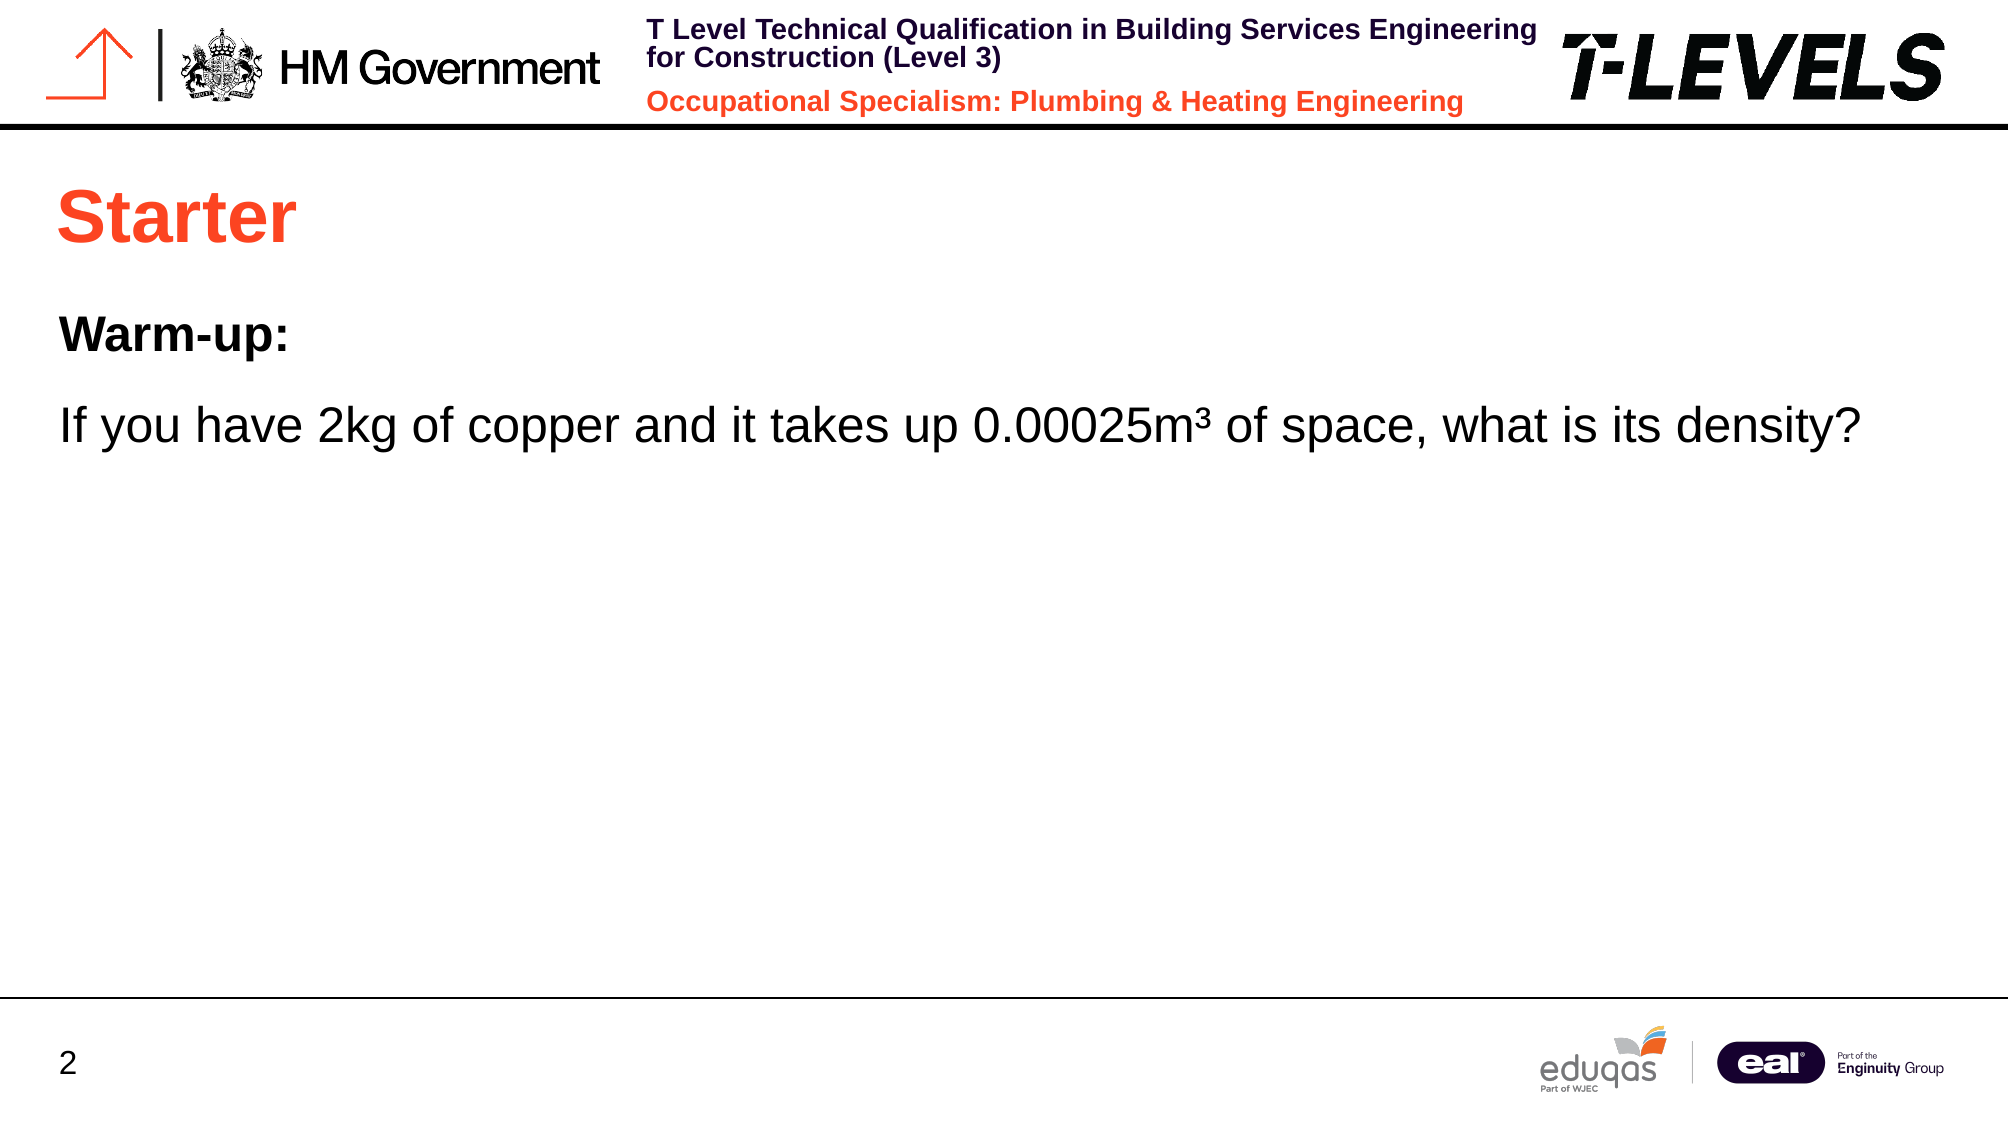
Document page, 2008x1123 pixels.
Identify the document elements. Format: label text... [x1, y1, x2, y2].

picture [158, 28, 600, 102]
picture [1543, 25, 1964, 108]
picture [41, 27, 139, 100]
picture [1535, 1021, 1949, 1097]
title Starter [41, 111, 1949, 314]
list Warm-up: If you have 2kg of copper and it takes up 0.00025m³ of space, what is its density? [59, 295, 1949, 975]
